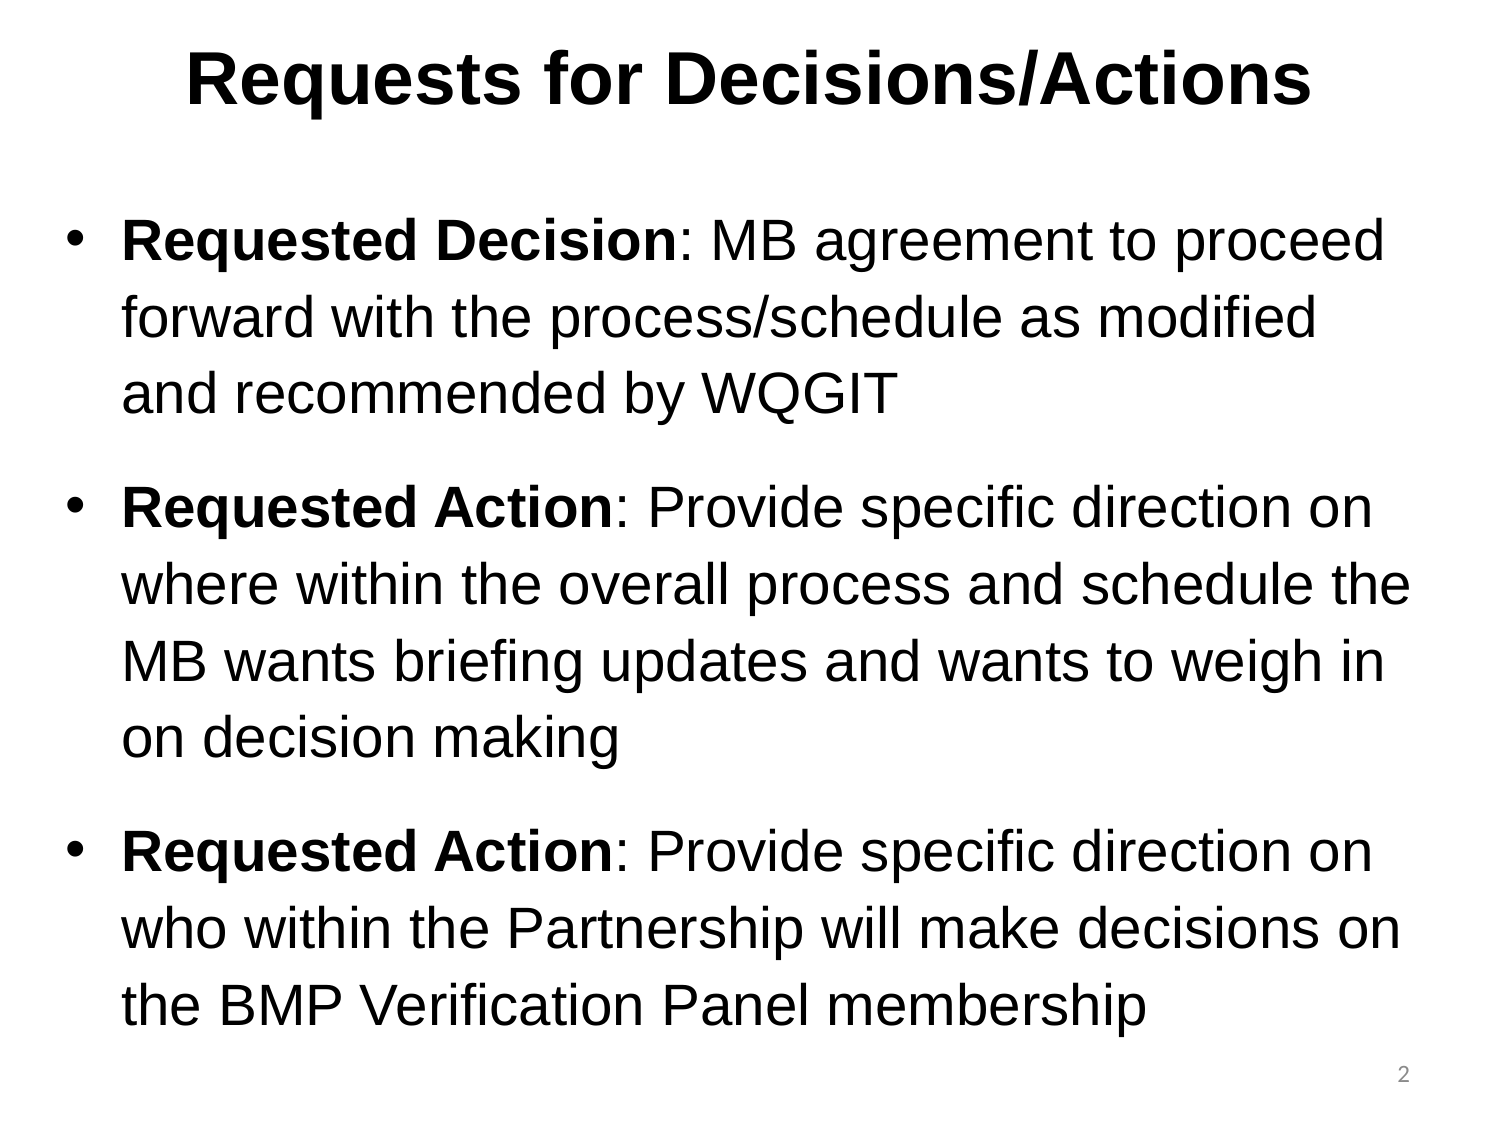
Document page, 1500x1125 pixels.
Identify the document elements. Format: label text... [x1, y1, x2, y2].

slide_number 2 [1074, 1042, 1425, 1103]
list Requested Decision: MB agreement to proceed forward with the process/schedule as modified and recommended by WQGIT Requested Action: Provide specific direction on where within the overall process and schedule the MB wants briefing updates and wants to weigh in on decision making Requested Action: Provide specific direction on who within the Partnership will make decisions on the BMP Verification Panel membership [50, 187, 1438, 1125]
title Requests for Decisions/Actions [75, 0, 1425, 150]
